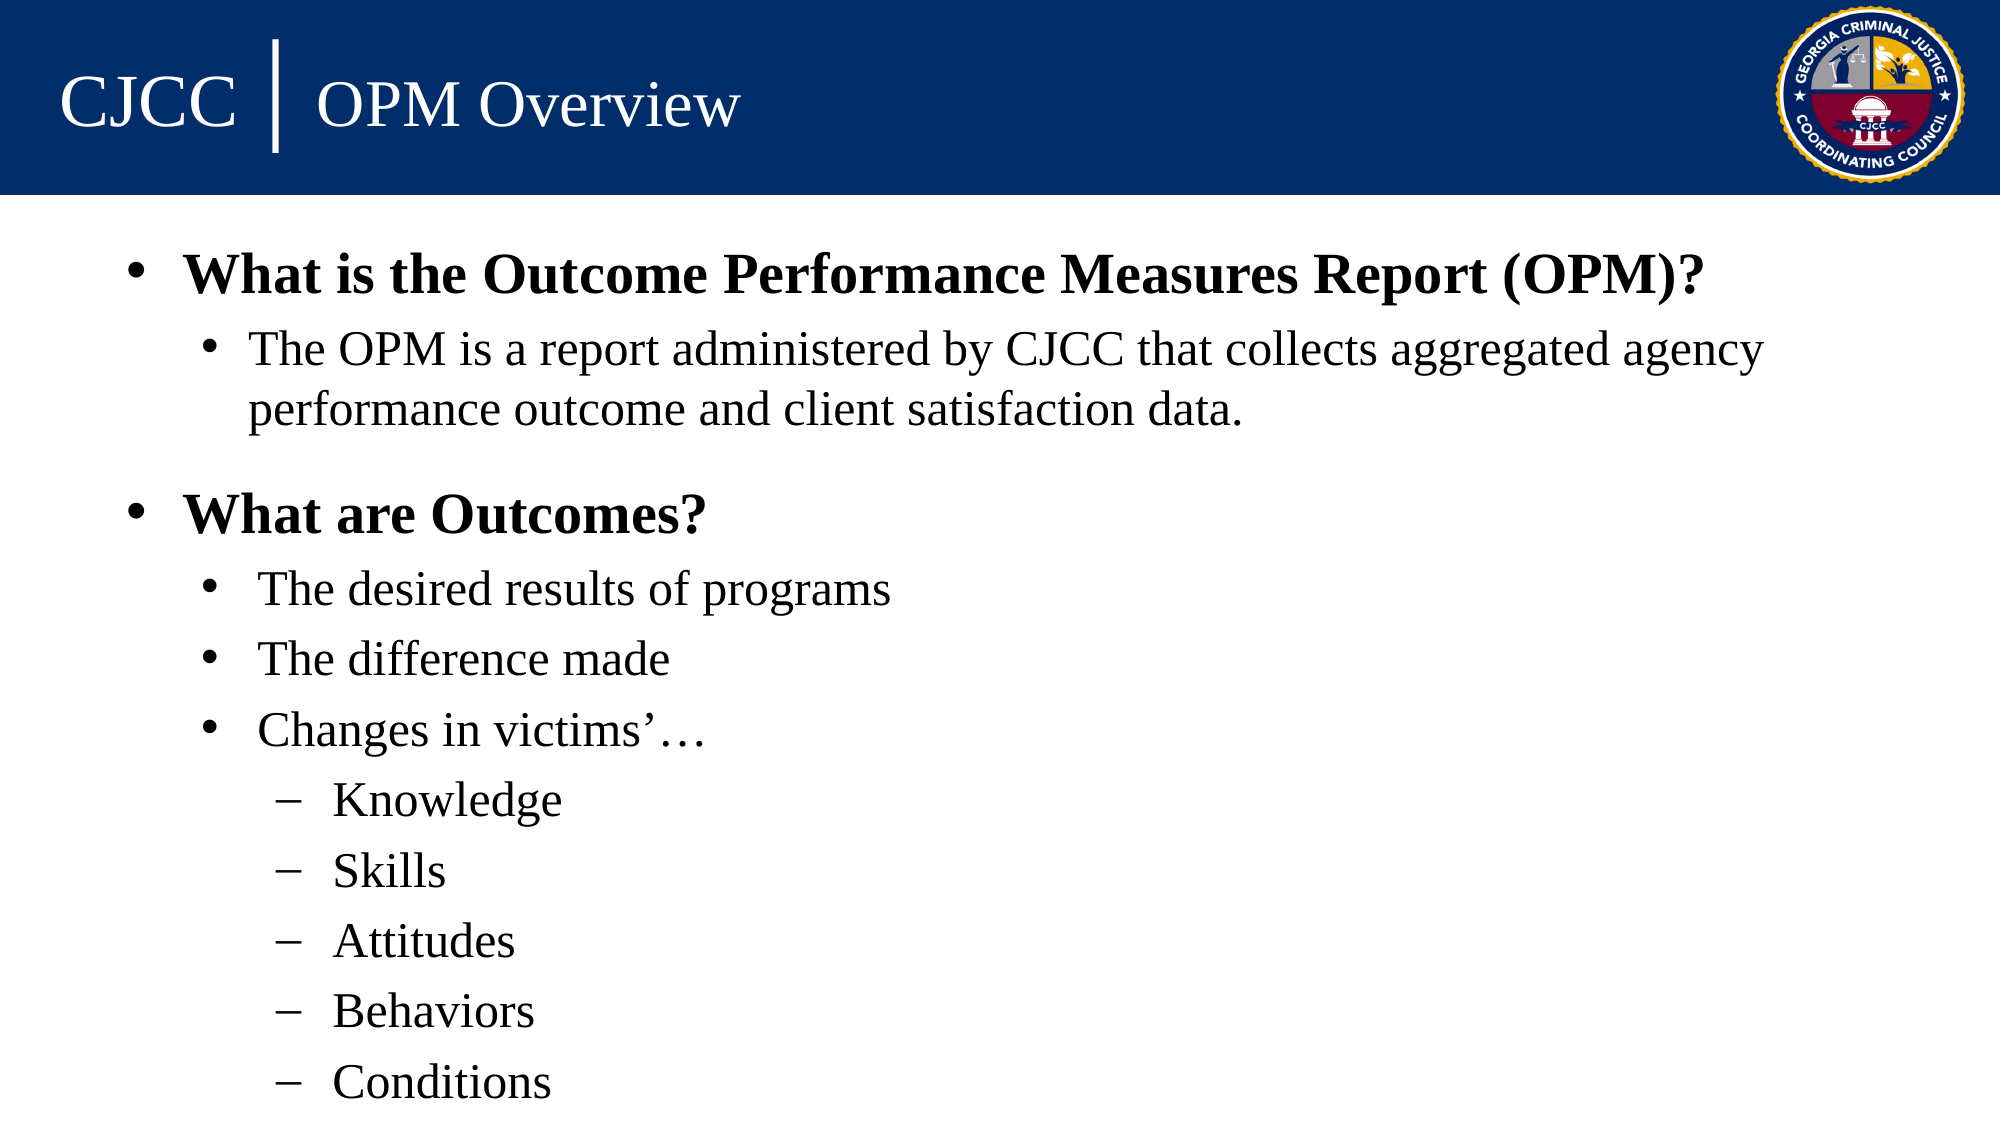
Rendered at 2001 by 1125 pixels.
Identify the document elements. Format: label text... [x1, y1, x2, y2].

text_box What is the Outcome Performance Measures Report (OPM)? The OPM is a report administered by CJCC that collects aggregated agency performance outcome and client satisfaction data. What are Outcomes? The desired results of programs The difference made Changes in victims’… Knowledge Skills Attitudes Behaviors Conditions [111, 227, 1851, 1116]
text_box [0, 0, 1740, 195]
picture [1740, 0, 2000, 195]
text_box CJCC | OPM Overview [44, 0, 1740, 194]
